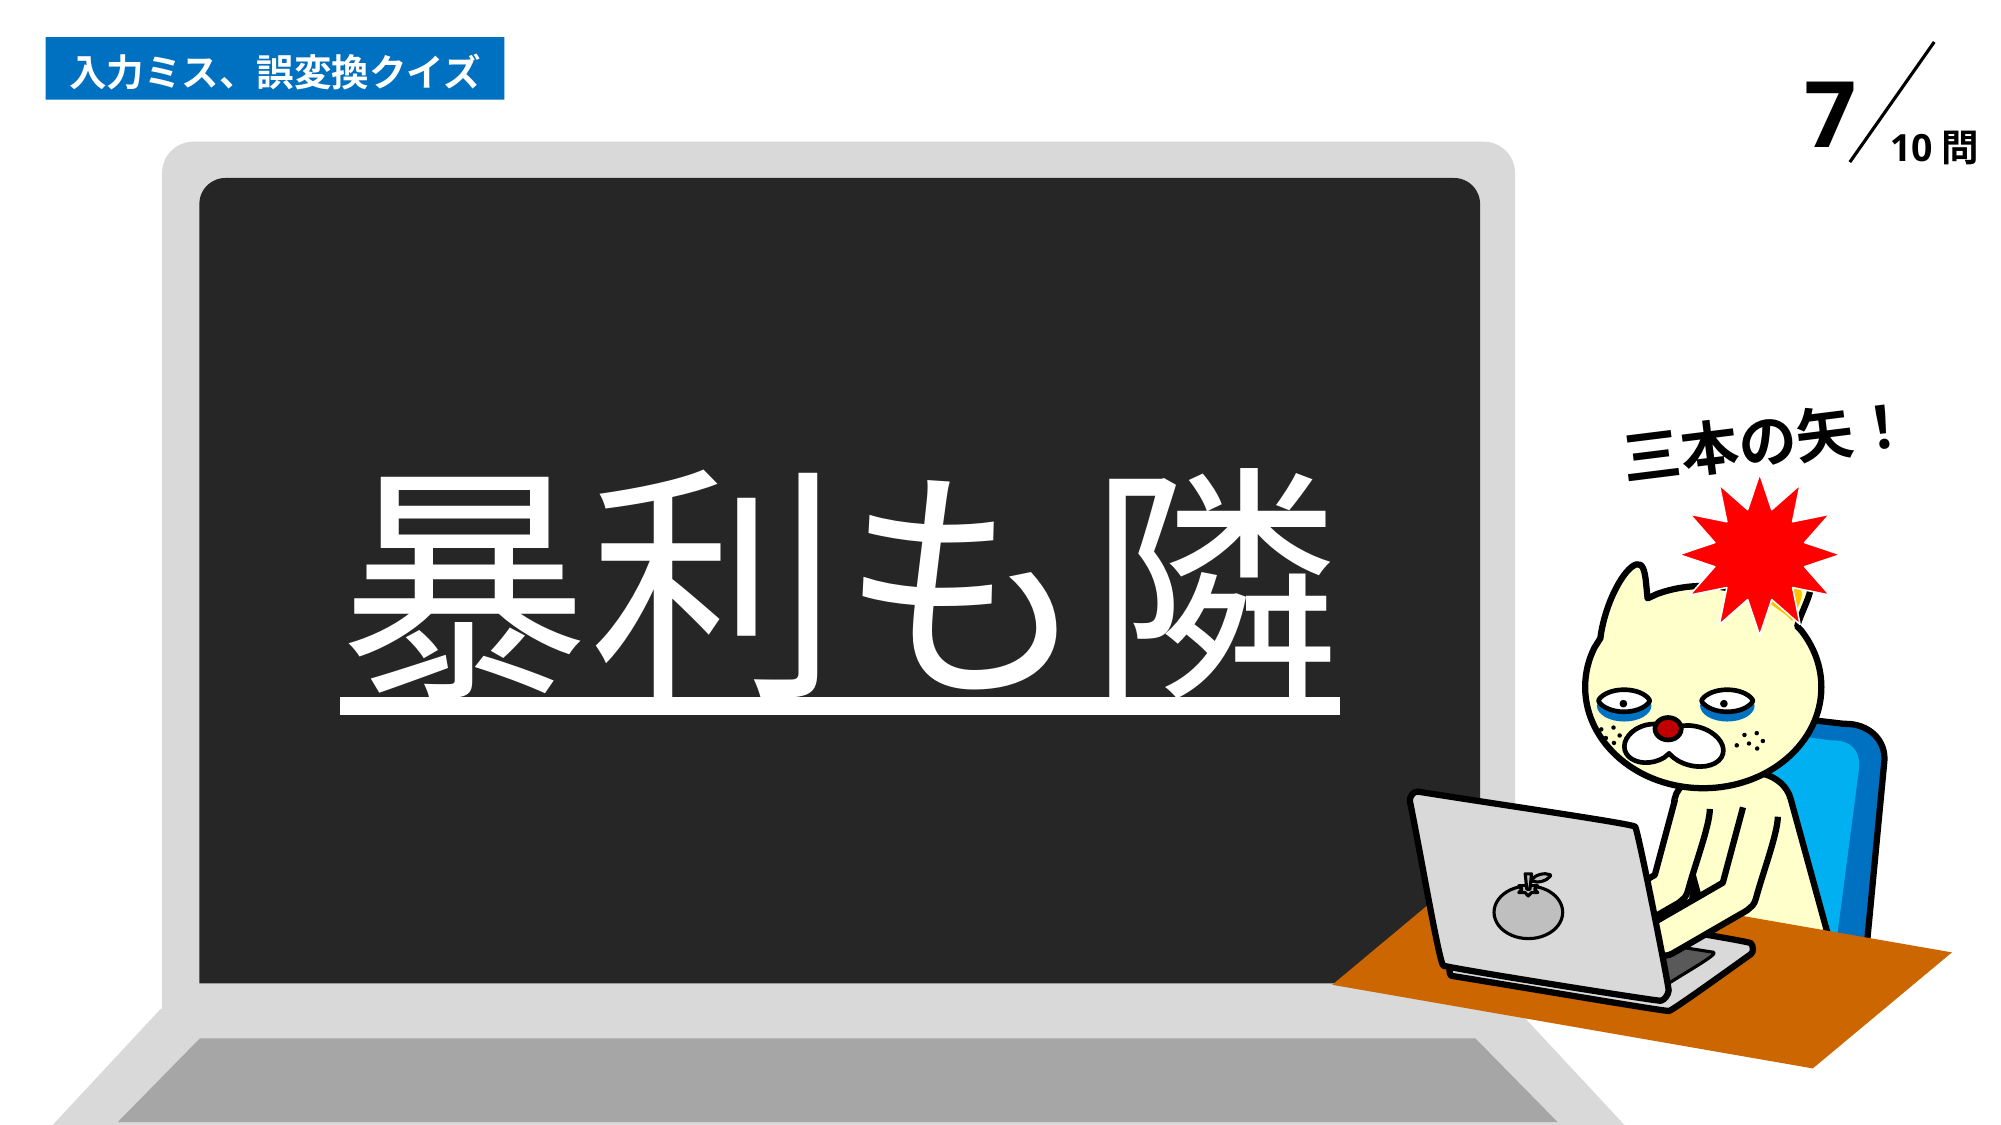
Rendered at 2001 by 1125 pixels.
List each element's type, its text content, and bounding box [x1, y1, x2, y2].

text_box [1654, 717, 1682, 740]
text_box [1471, 917, 1952, 1069]
text_box [1625, 723, 1724, 767]
text_box [1771, 601, 1793, 622]
text_box 入力ミス、誤変換クイズ [45, 37, 505, 100]
text_box [1688, 807, 1778, 916]
text_box [1598, 689, 1650, 712]
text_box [1395, 810, 1683, 982]
text_box [1674, 774, 1827, 930]
text_box 7 [1789, 48, 1872, 173]
text_box [162, 141, 1516, 1008]
text_box [52, 1008, 1625, 1125]
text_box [1598, 725, 1623, 746]
text_box [1672, 799, 1710, 891]
text_box [1766, 737, 1860, 932]
text_box [199, 177, 1481, 984]
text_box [1734, 730, 1766, 751]
text_box 暴利も隣 [324, 421, 1355, 737]
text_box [1452, 917, 1750, 1001]
text_box 10問 [1875, 116, 1995, 177]
text_box [1701, 689, 1753, 712]
text_box 三本の矢！ [1602, 377, 1932, 502]
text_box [1849, 41, 1935, 163]
text_box [1678, 483, 1841, 636]
text_box [117, 1038, 1558, 1123]
text_box [1692, 885, 1698, 899]
text_box [1596, 701, 1652, 722]
text_box [1807, 720, 1885, 937]
text_box [1585, 564, 1822, 789]
text_box [1332, 936, 1449, 1006]
text_box [1700, 701, 1755, 722]
text_box [1619, 699, 1628, 708]
text_box [1720, 699, 1728, 708]
text_box [1793, 588, 1802, 609]
